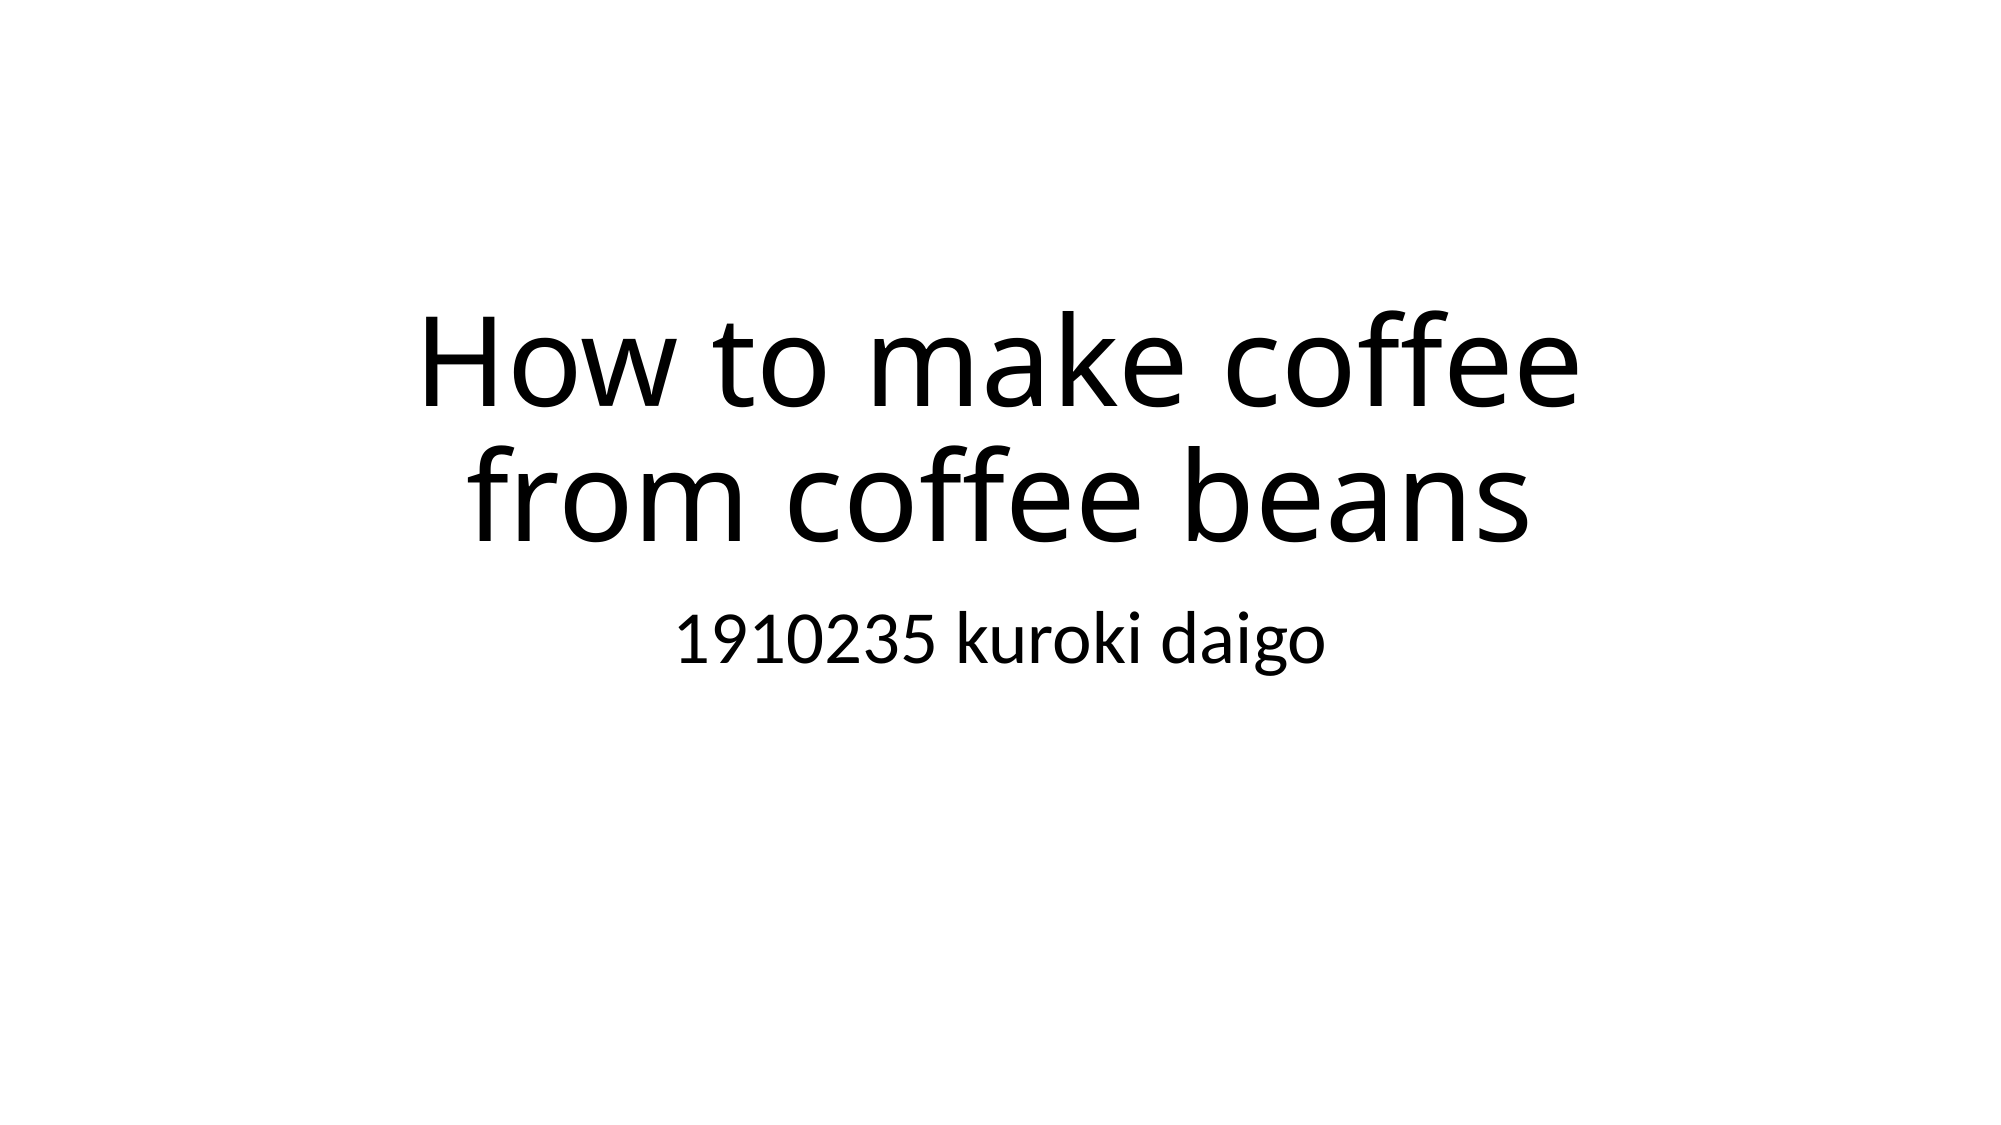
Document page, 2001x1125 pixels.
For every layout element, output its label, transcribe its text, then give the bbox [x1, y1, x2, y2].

title How to make coffee from coffee beans [249, 184, 1750, 576]
subtitle 1910235 kuroki daigo [249, 590, 1750, 863]
